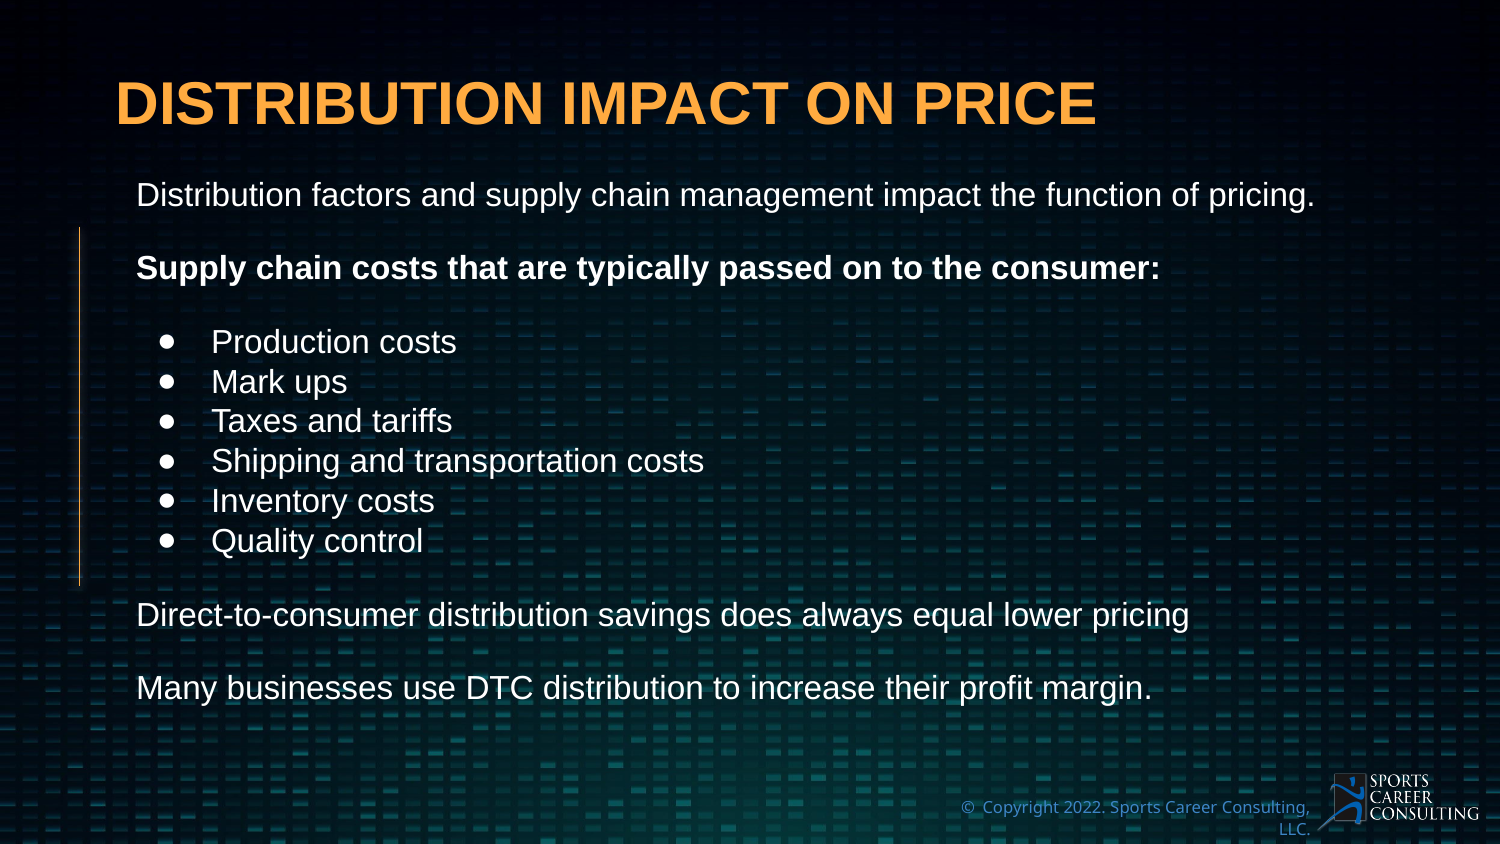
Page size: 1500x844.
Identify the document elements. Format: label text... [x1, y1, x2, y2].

title DISTRIBUTION IMPACT ON PRICE [100, 23, 1341, 152]
list Distribution factors and supply chain management impact the function of pricing. Supply chain costs that are typically passed on to the consumer: Production costs Mark ups Taxes and tariffs Shipping and transportation costs Inventory costs Quality control Direct-to-consumer distribution savings does always equal lower pricing Many businesses use DTC distribution to increase their profit margin. [121, 158, 1362, 762]
text_box © Copyright 2022. Sports Career Consulting, LLC. [914, 769, 1326, 844]
picture [0, 0, 1500, 844]
